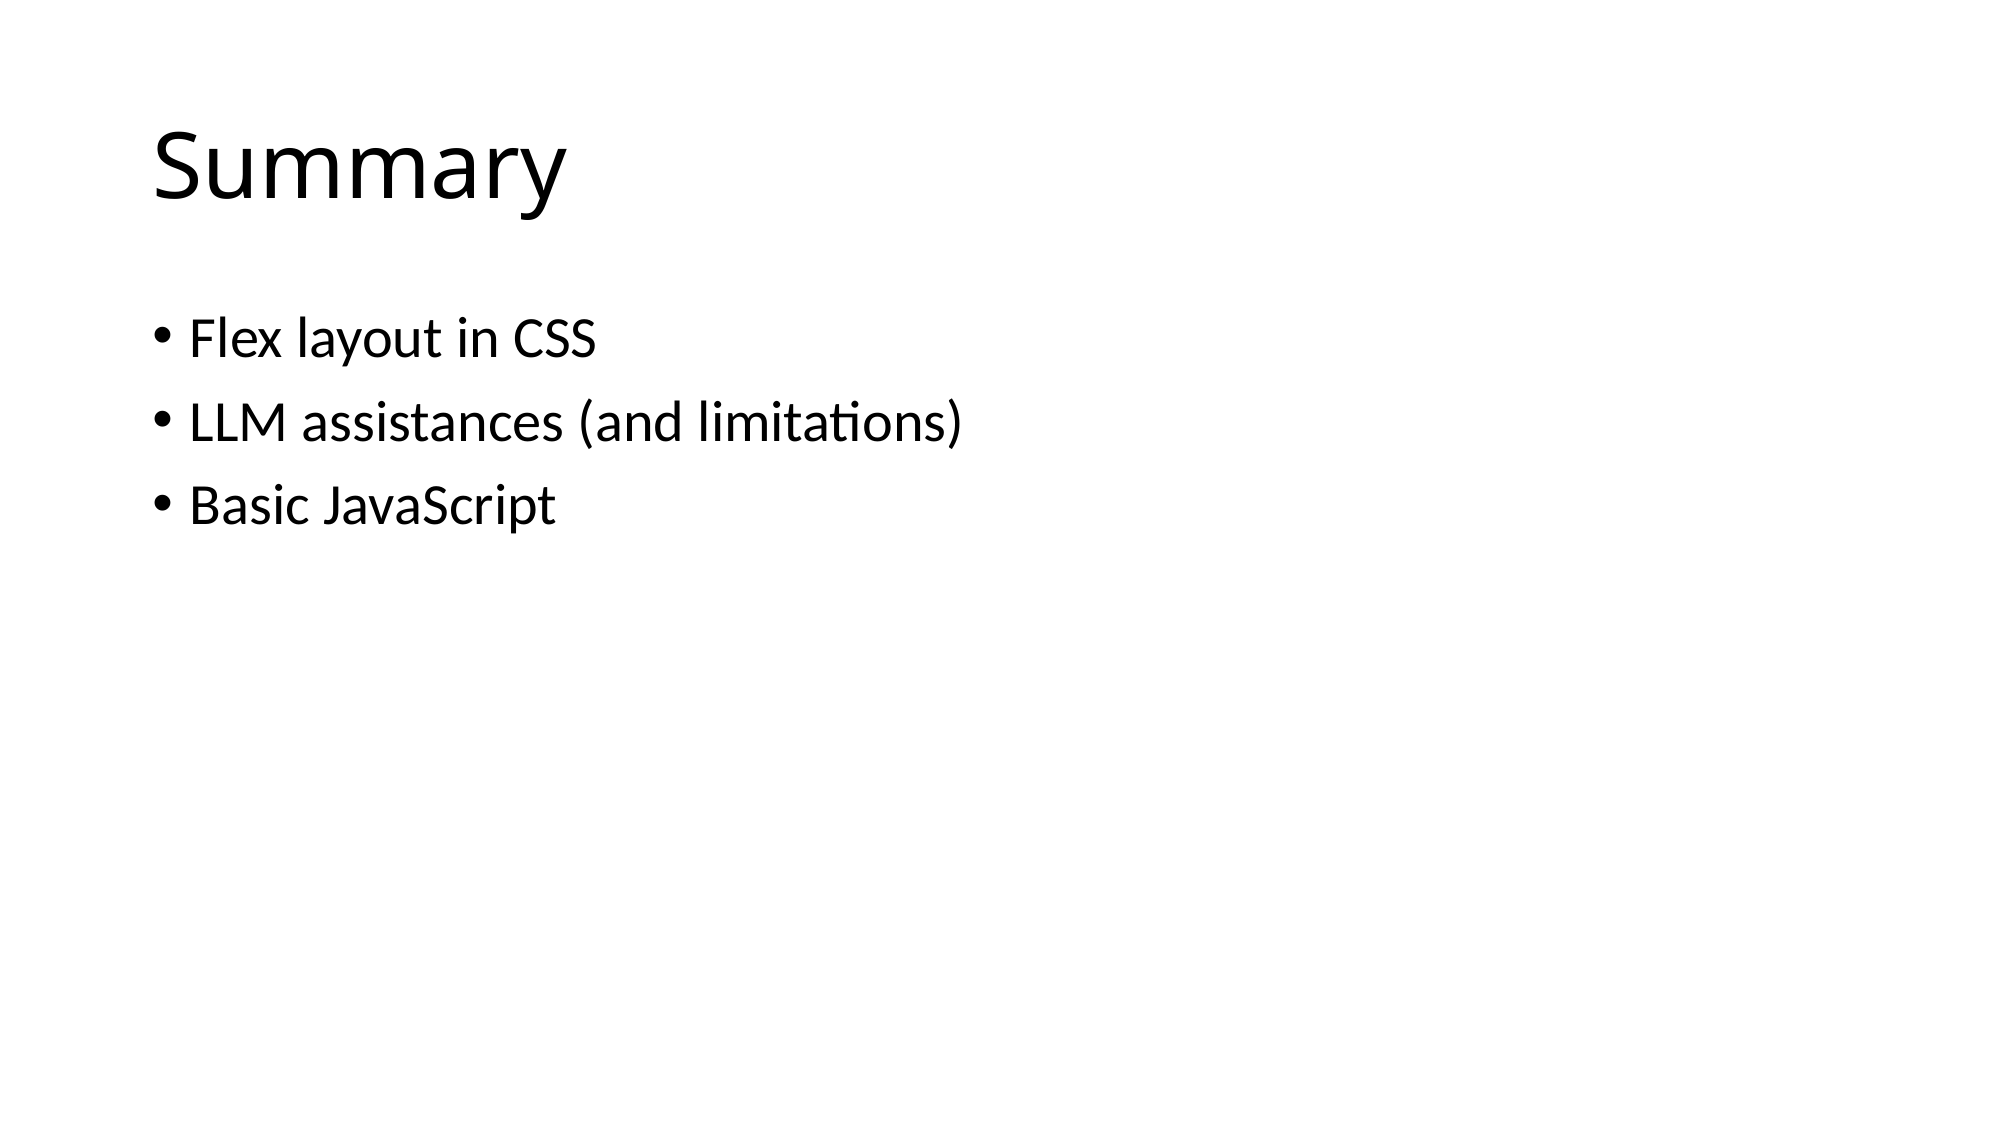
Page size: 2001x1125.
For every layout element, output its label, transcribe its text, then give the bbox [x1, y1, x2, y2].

list Flex layout in CSS LLM assistances (and limitations) Basic JavaScript [137, 299, 1863, 1014]
title Summary [137, 59, 1863, 278]
